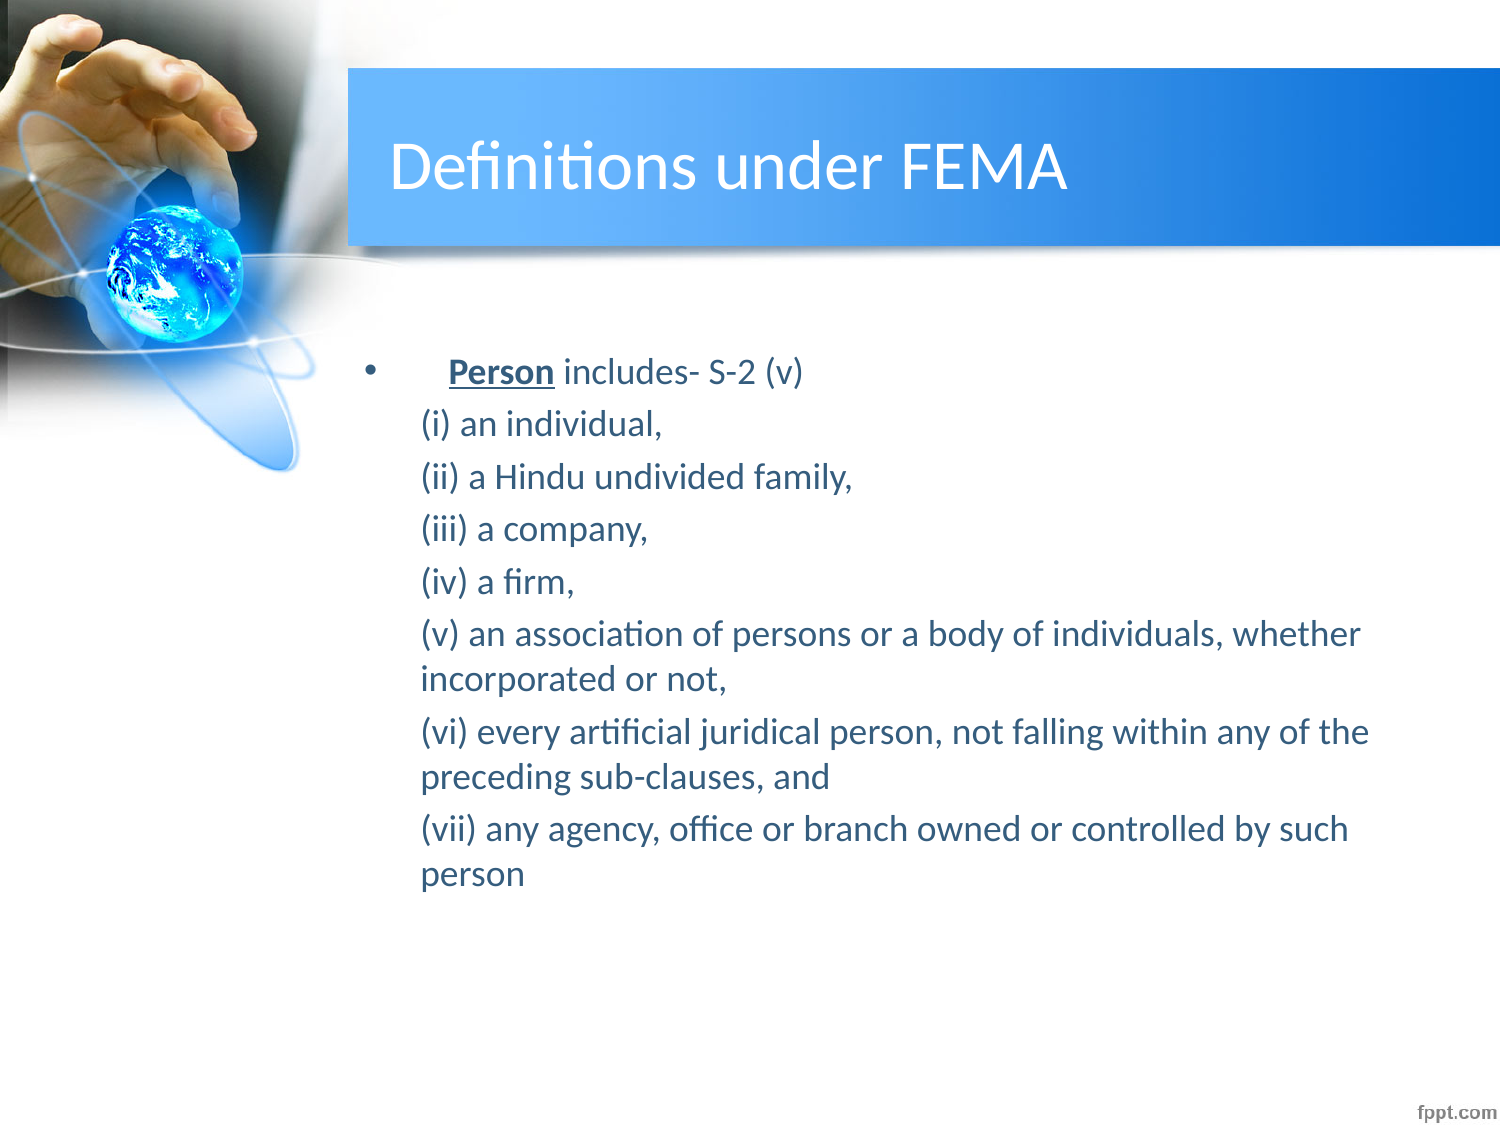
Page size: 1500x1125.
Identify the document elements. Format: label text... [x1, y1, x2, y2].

list Person includes- S-2 (v) (i) an individual, (ii) a Hindu undivided family, (iii) a company, (iv) a firm, (v) an association of persons or a body of individuals, whether incorporated or not, (vi) every artificial juridical person, not falling within any of the preceding sub-clauses, and (vii) any agency, office or branch owned or controlled by such person [349, 286, 1402, 1039]
title Definitions under FEMA [374, 111, 1452, 212]
picture [0, 0, 1500, 1125]
